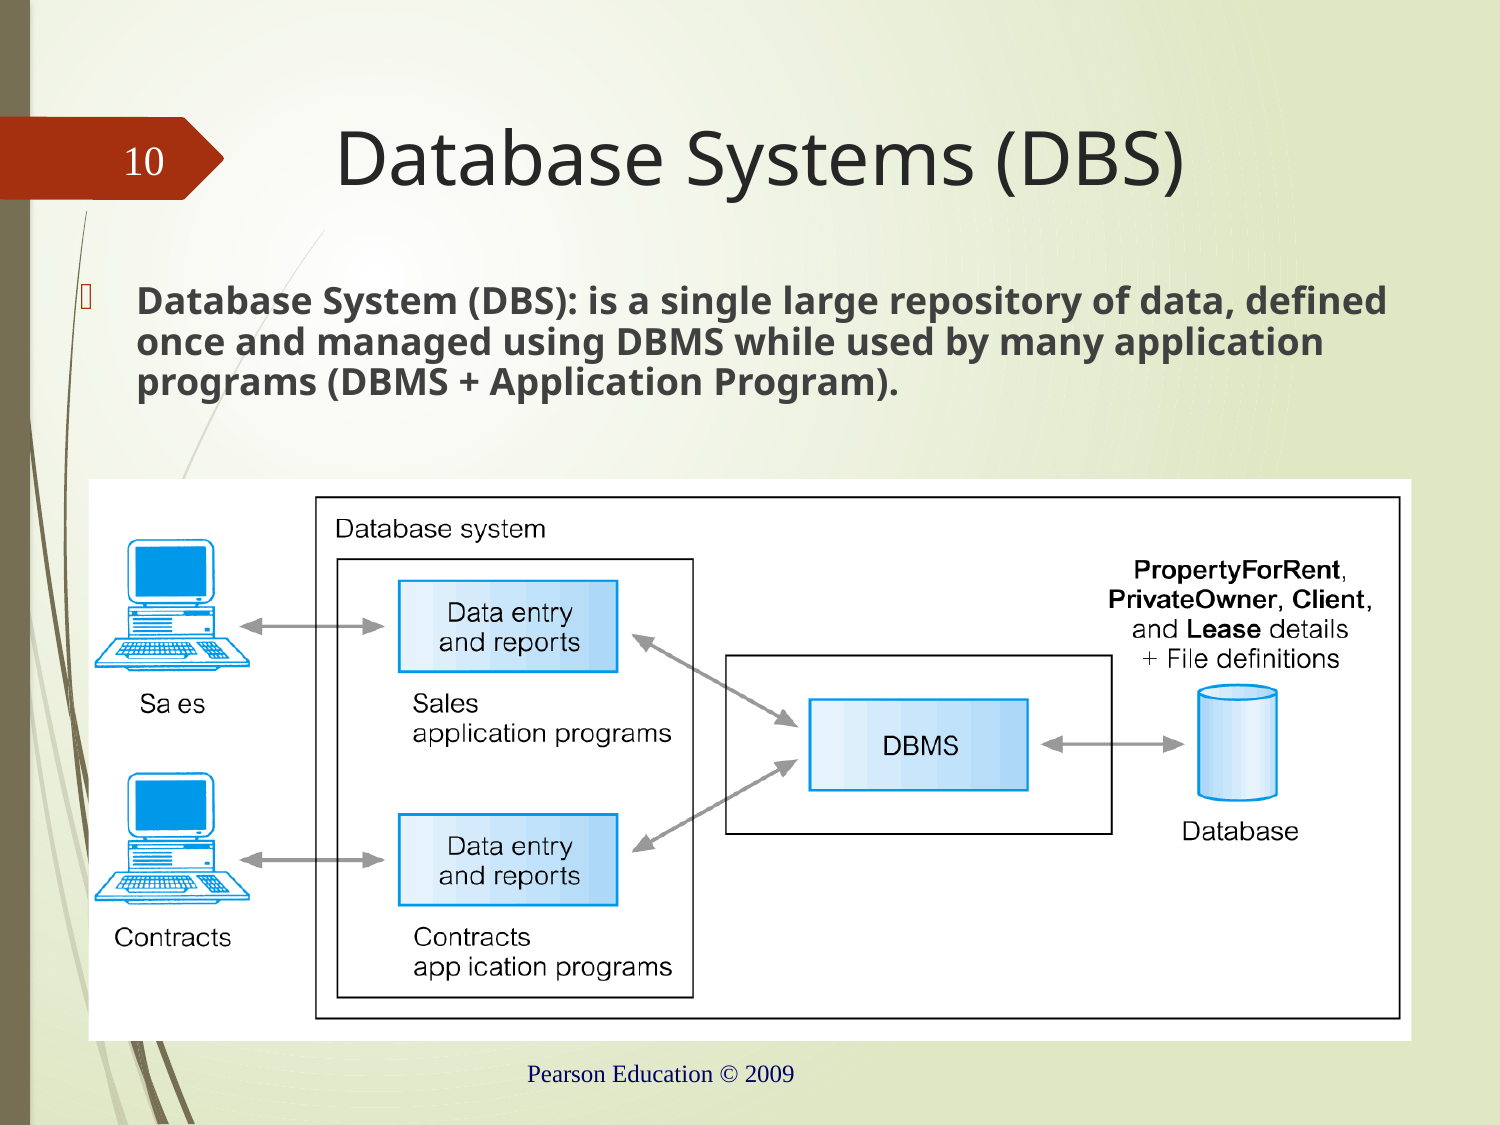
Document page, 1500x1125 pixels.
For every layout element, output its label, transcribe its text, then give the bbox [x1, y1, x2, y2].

text_box User 1 (Sales) [76, 597, 83, 648]
picture [88, 479, 1412, 1041]
title Database Systems (DBS) [319, 102, 1400, 275]
text_box Pearson Education © 2009 [512, 1050, 1038, 1095]
slide_number 10 [83, 129, 180, 190]
list Database System (DBS): is a single large repository of data, defined once and managed using DBMS while used by many application programs (DBMS + Application Program). [64, 275, 1459, 1000]
